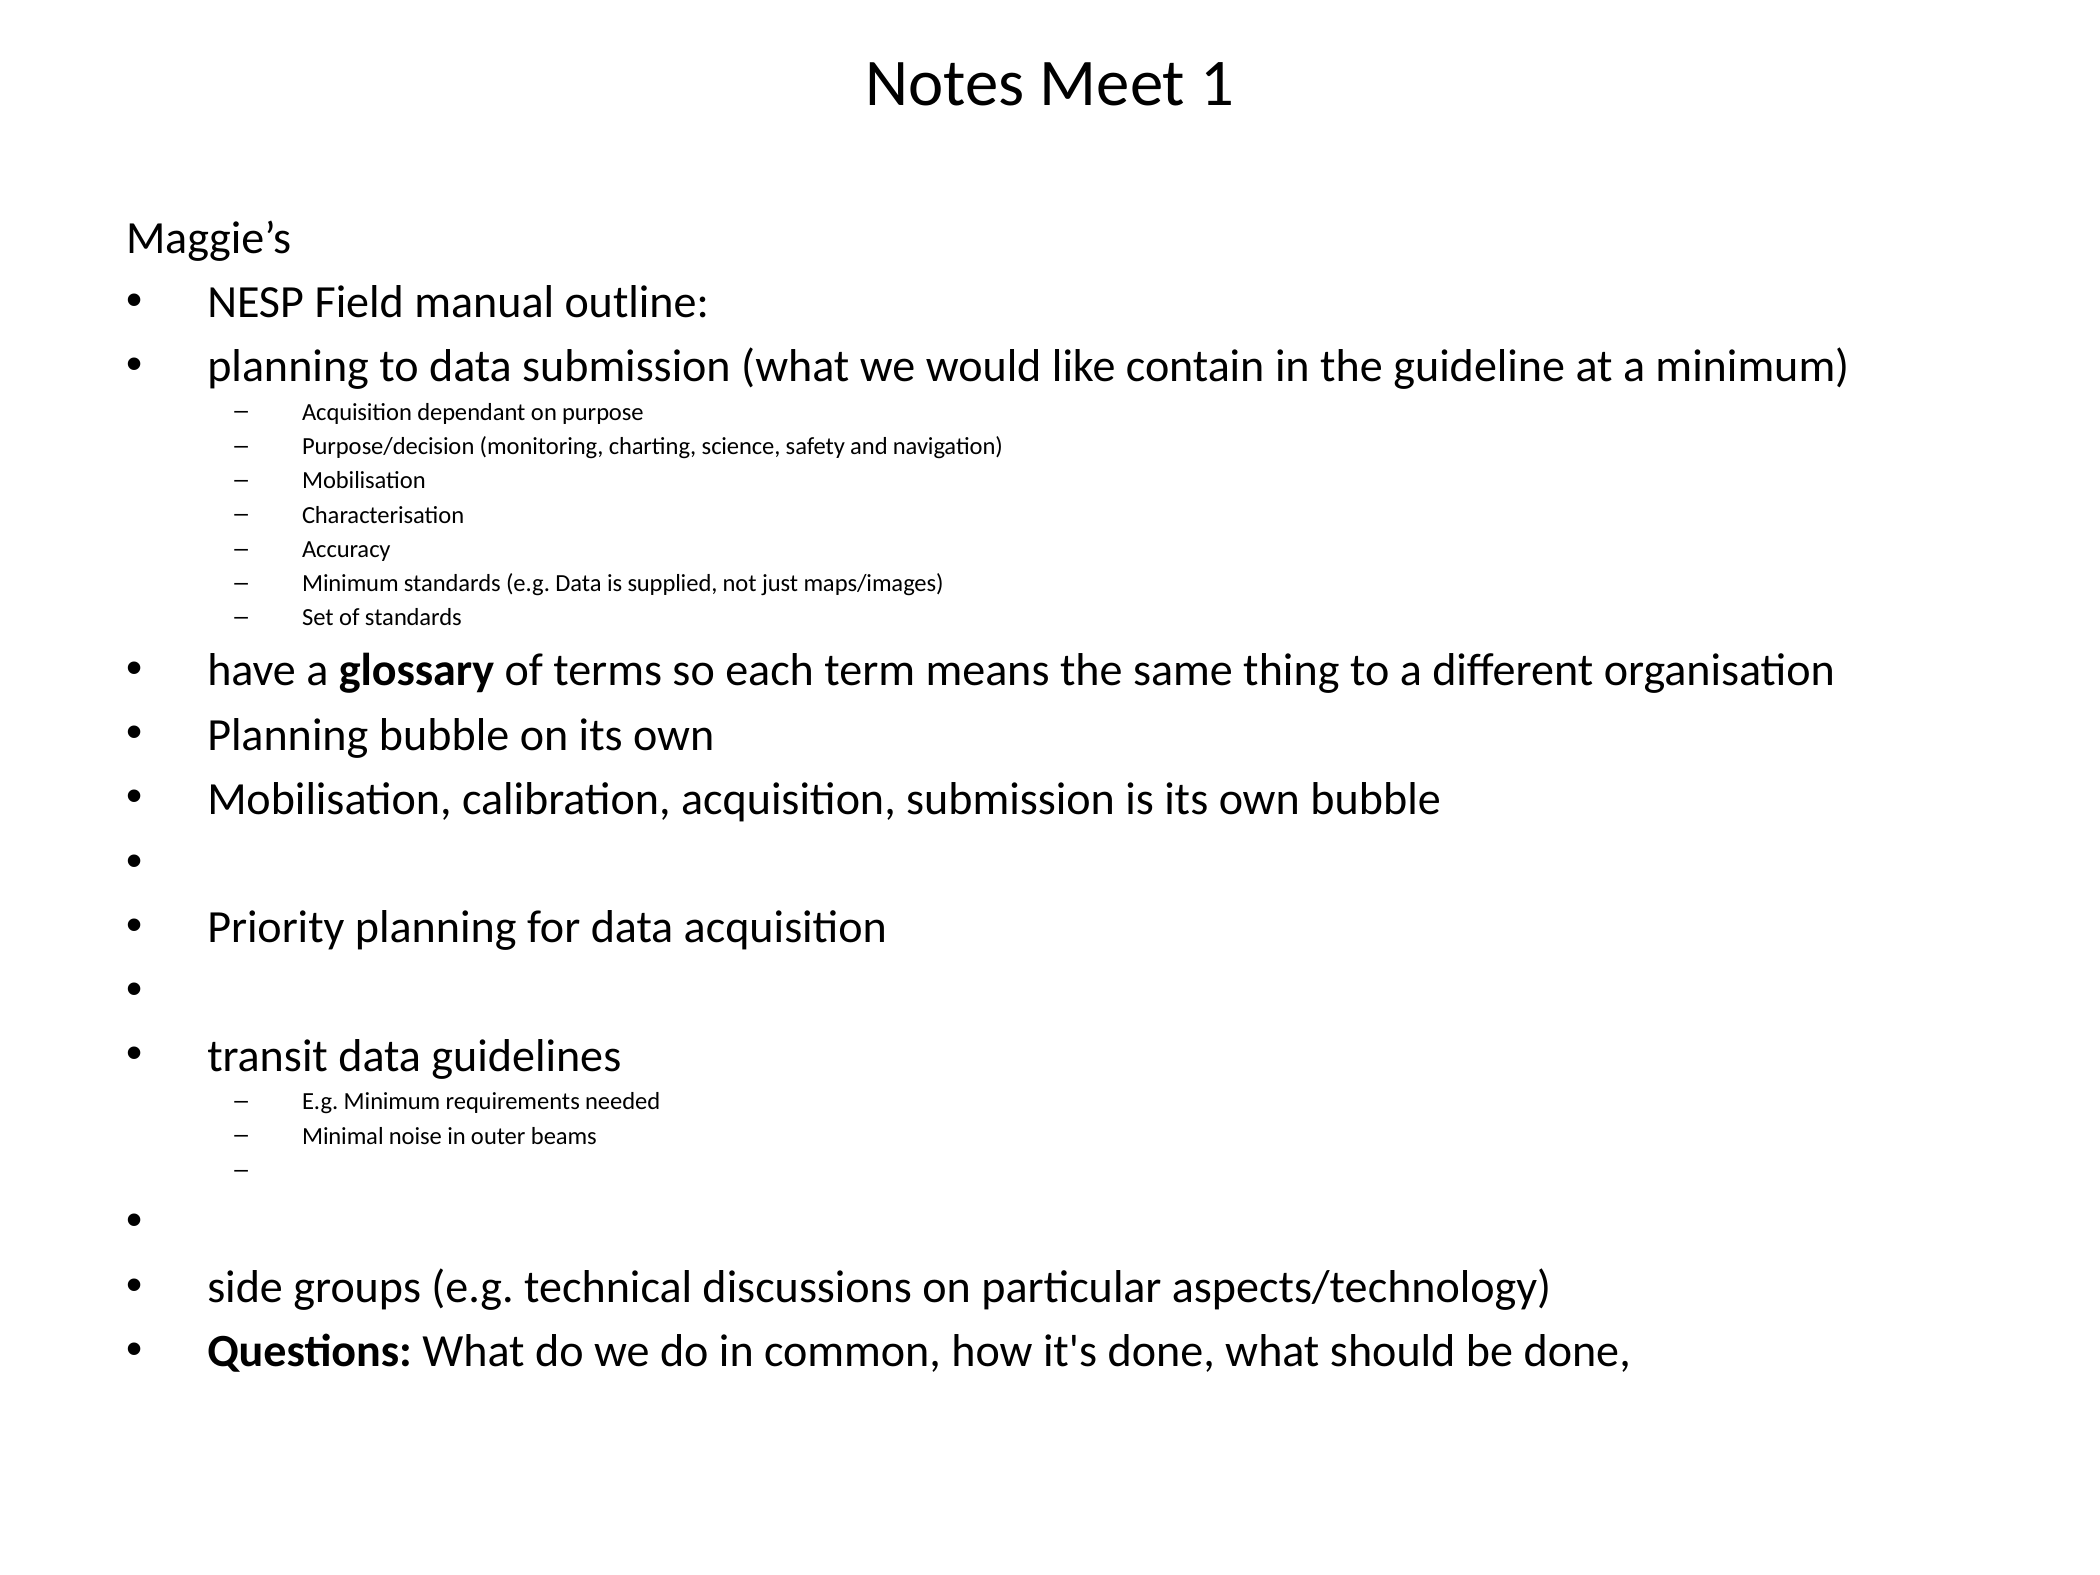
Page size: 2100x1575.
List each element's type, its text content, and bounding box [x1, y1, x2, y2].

title Notes Meet 1 [105, 7, 1995, 150]
list Maggie’s NESP Field manual outline: planning to data submission (what we would like contain in the guideline at a minimum) Acquisition dependant on purpose Purpose/decision (monitoring, charting, science, safety and navigation) Mobilisation Characterisation Accuracy Minimum standards (e.g. Data is supplied, not just maps/images) Set of standards have a glossary of terms so each term means the same thing to a different organisation Planning bubble on its own Mobilisation, calibration, acquisition, submission is its own bubble Priority planning for data acquisition transit data guidelines E.g. Minimum requirements needed Minimal noise in outer beams side groups (e.g. technical discussions on particular aspects/technology) Questions: What do we do in common, how it's done, what should be done, [105, 196, 1995, 1407]
